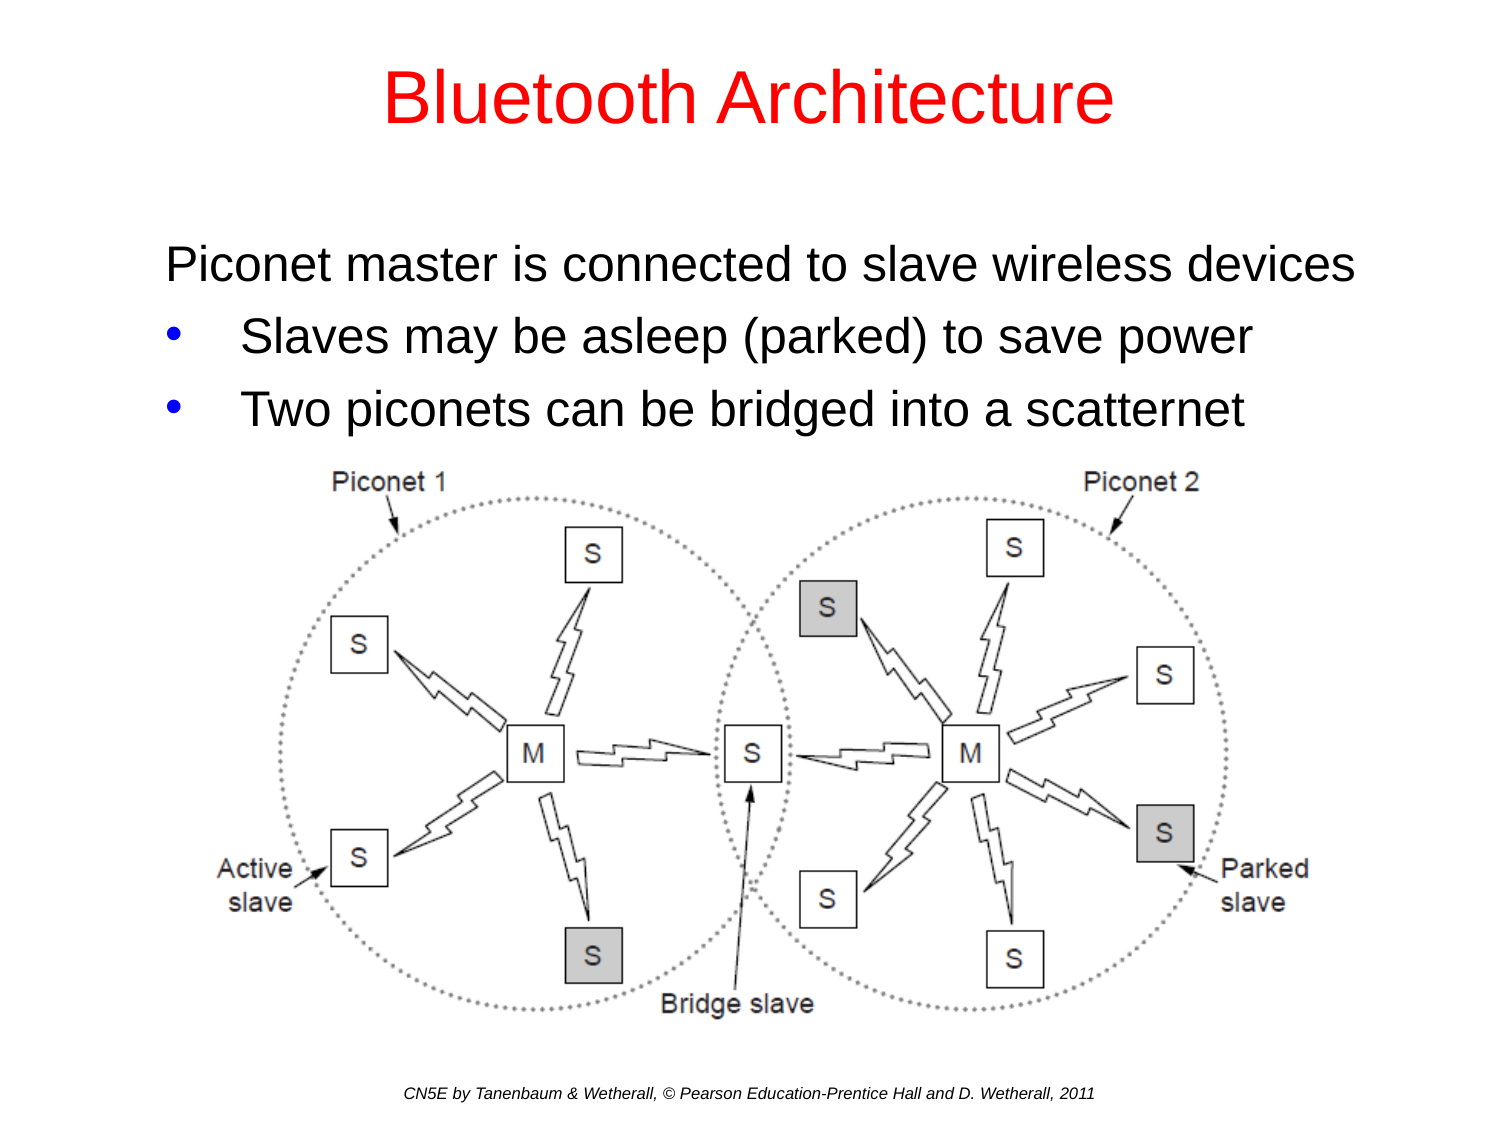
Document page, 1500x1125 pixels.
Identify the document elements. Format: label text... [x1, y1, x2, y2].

footer CN5E by Tanenbaum & Wetherall, © Pearson Education-Prentice Hall and D. Wetherall, 2011 [0, 1074, 1500, 1125]
picture [185, 465, 1322, 1041]
title Bluetooth Architecture [0, 0, 1500, 188]
list Piconet master is connected to slave wireless devices Slaves may be asleep (parked) to save power Two piconets can be bridged into a scatternet [149, 223, 1429, 979]
